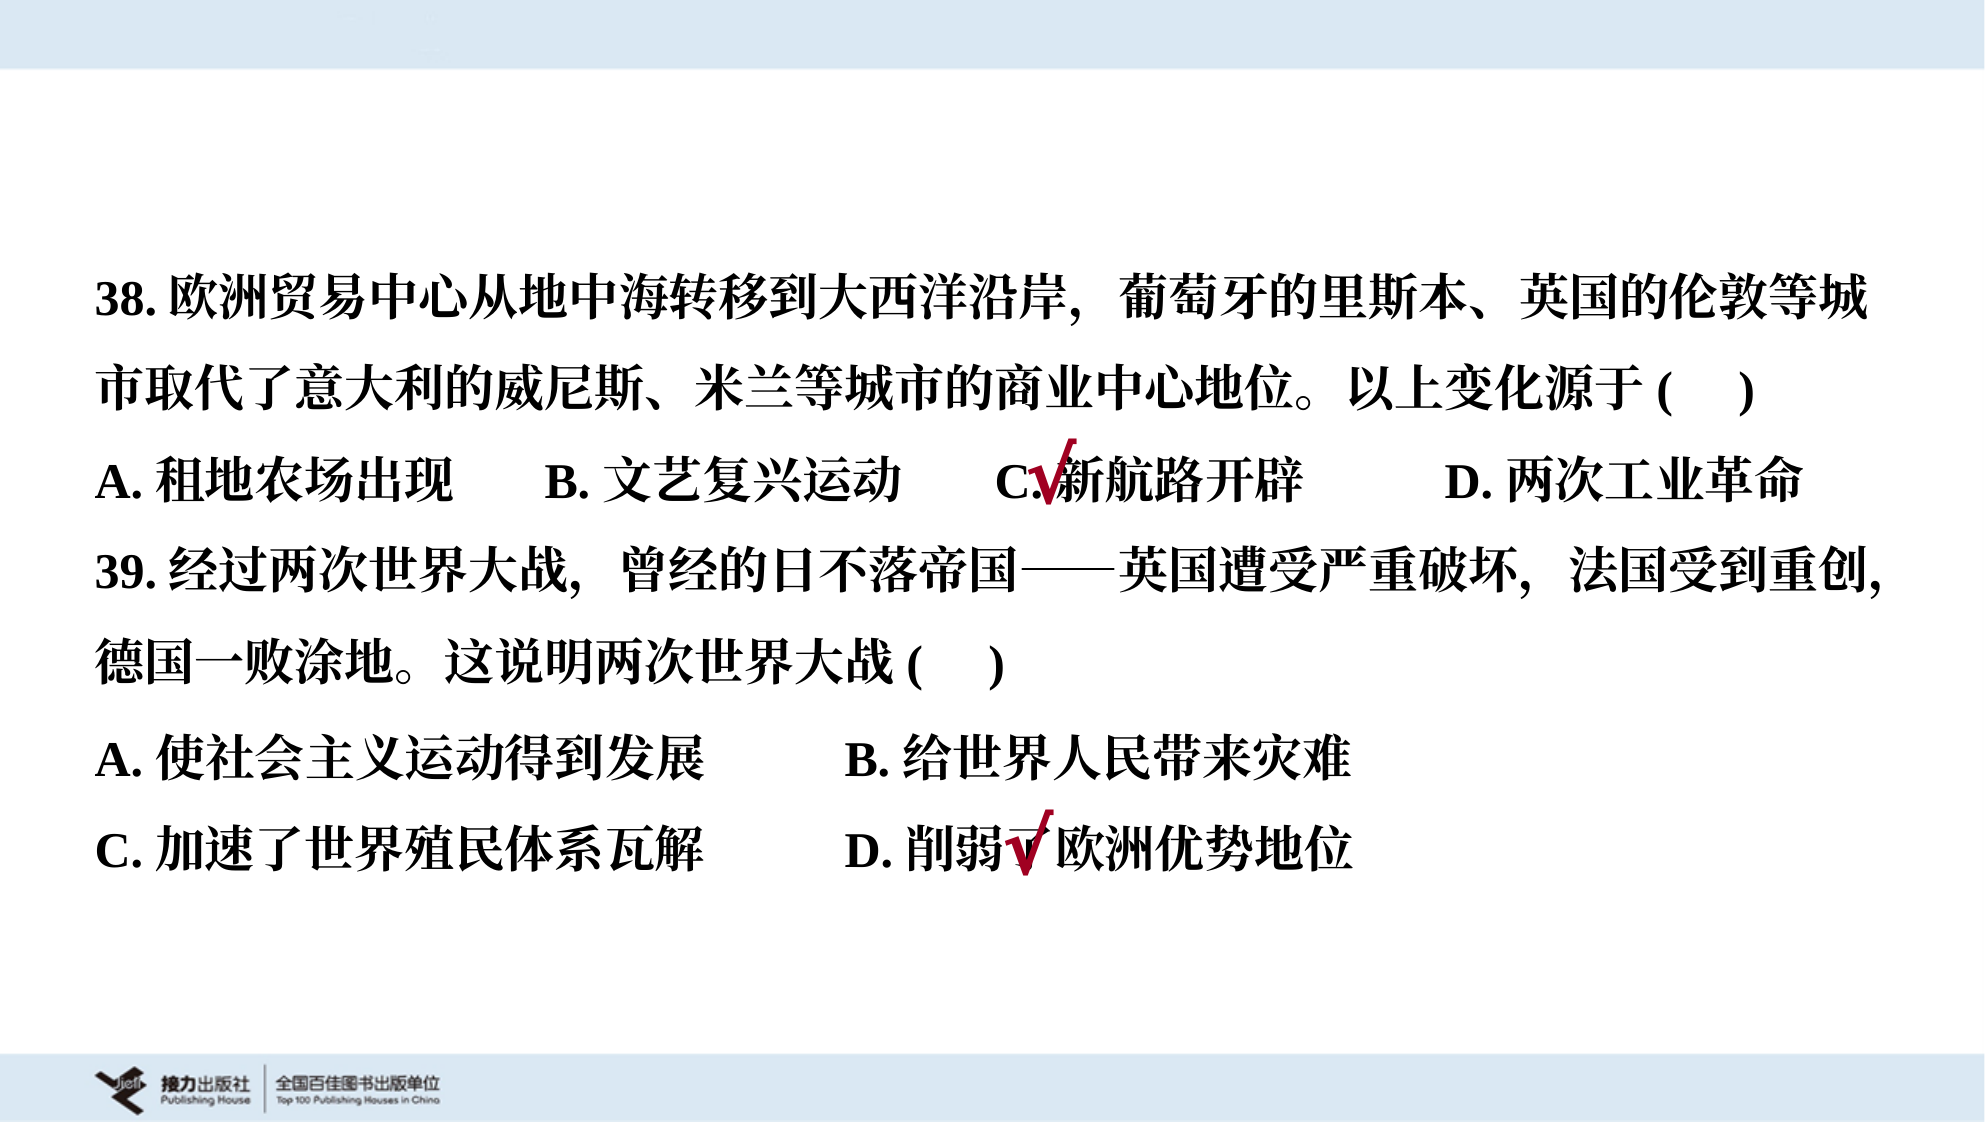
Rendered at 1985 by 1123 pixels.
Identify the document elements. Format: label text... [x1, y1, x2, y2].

text_box √ [1002, 797, 1055, 891]
text_box √ [1025, 426, 1078, 519]
text_box 38.欧洲贸易中心从地中海转移到大西洋沿岸，葡萄牙的里斯本、英国的伦敦等城 市取代了意大利的威尼斯、米兰等城市的商业中心地位。以上变化源于( ) [94, 233, 1892, 417]
text_box A.使社会主义运动得到发展 B.给世界人民带来灾难 C.加速了世界殖民体系瓦解 D.削弱了欧洲优势地位 [94, 694, 1892, 878]
text_box A.租地农场出现 B.文艺复兴运动 C.新航路开辟 D.两次工业革命 [94, 421, 1892, 506]
text_box 39.经过两次世界大战，曾经的日不落帝国——英国遭受严重破坏，法国受到重创， 德国一败涂地。这说明两次世界大战( ) [94, 506, 1892, 691]
picture [0, 0, 1985, 1122]
